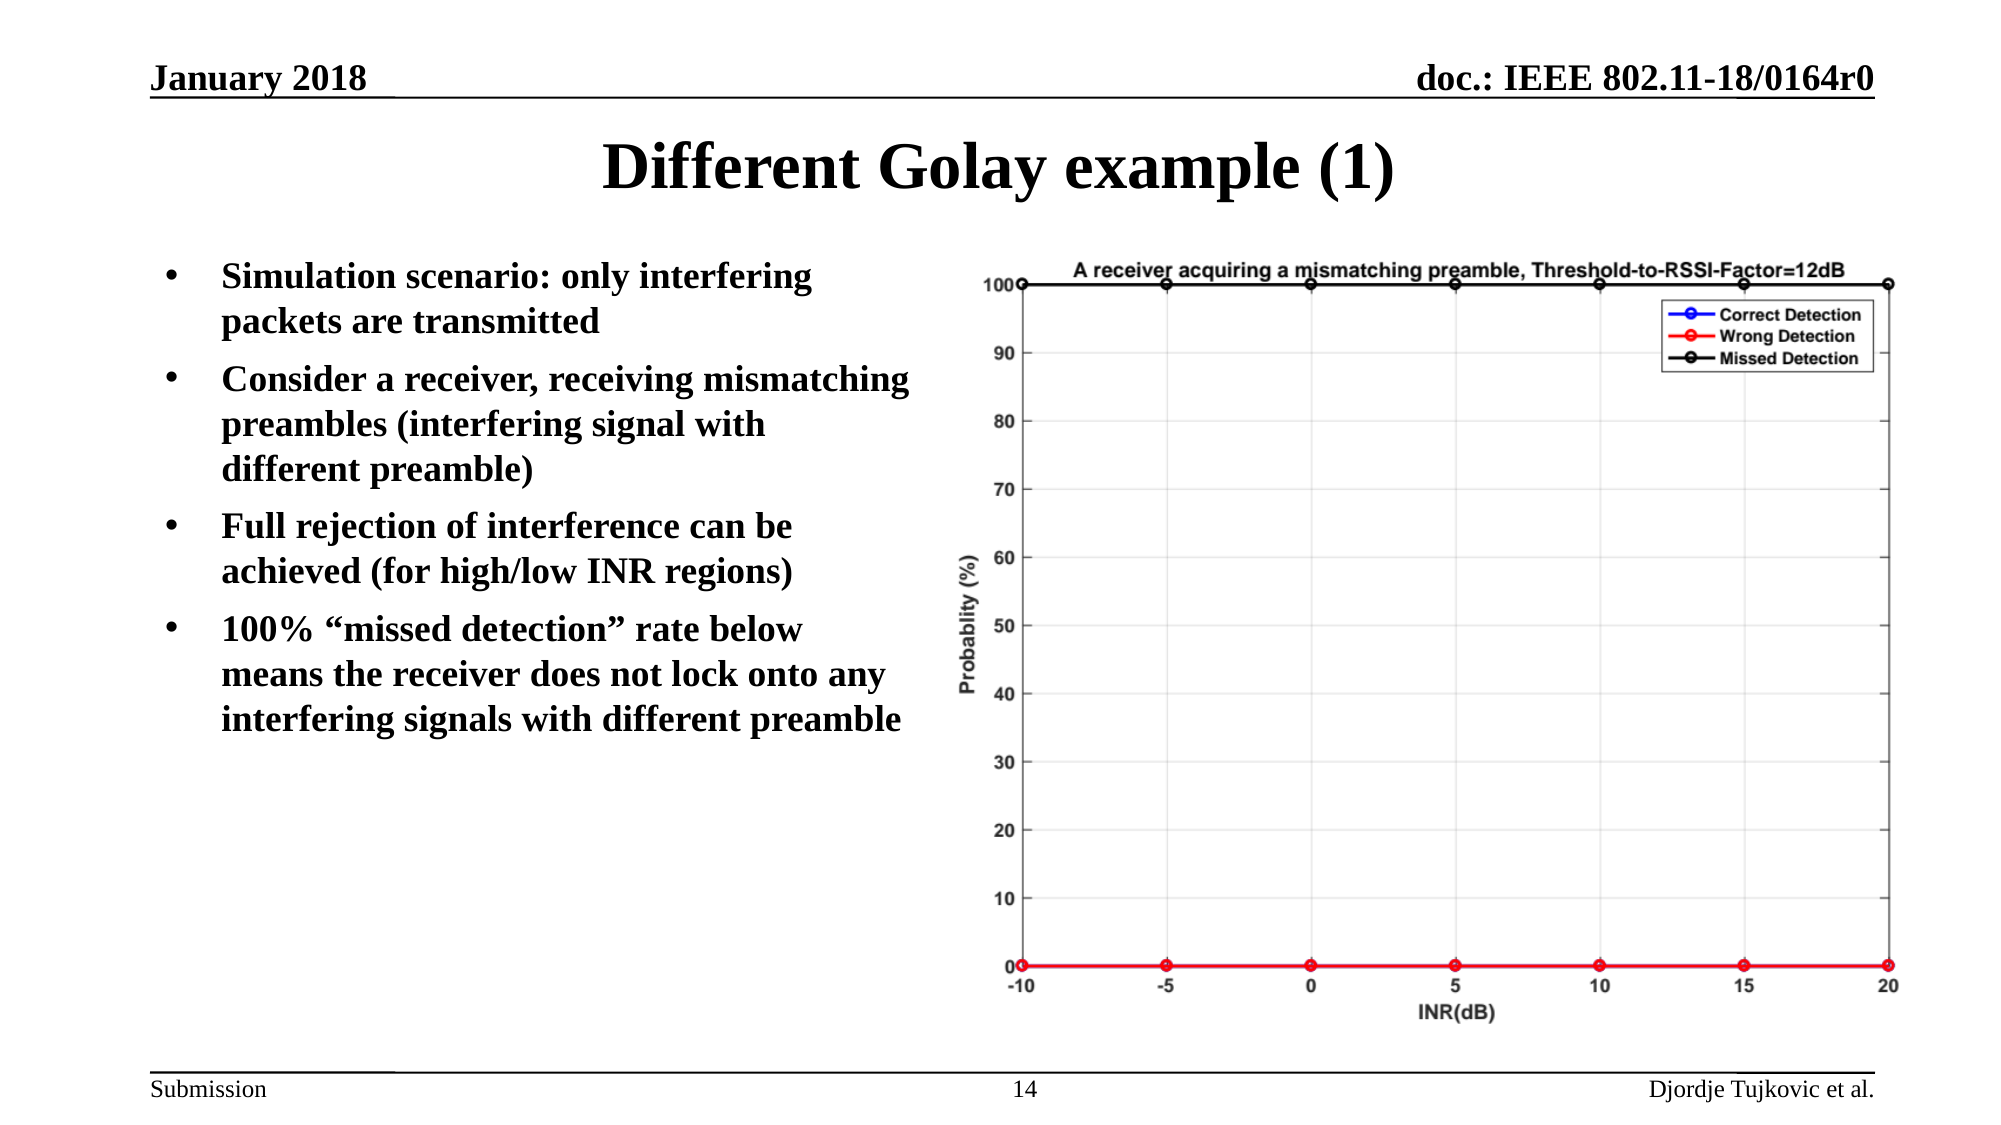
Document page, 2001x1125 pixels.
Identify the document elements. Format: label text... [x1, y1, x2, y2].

title Different Golay example (1) [0, 100, 2000, 223]
footer Djordje Tujkovic et al. [1169, 1072, 1876, 1111]
list Simulation scenario: only interfering packets are transmitted Consider a receiver, receiving mismatching preambles (interfering signal with different preamble) Full rejection of interference can be achieved (for high/low INR regions) 100% “missed detection” rate below means the receiver does not lock onto any interfering signals with different preamble [149, 243, 877, 1063]
slide_number 14 [936, 1072, 1113, 1111]
picture [878, 221, 1993, 1056]
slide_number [149, 59, 750, 98]
